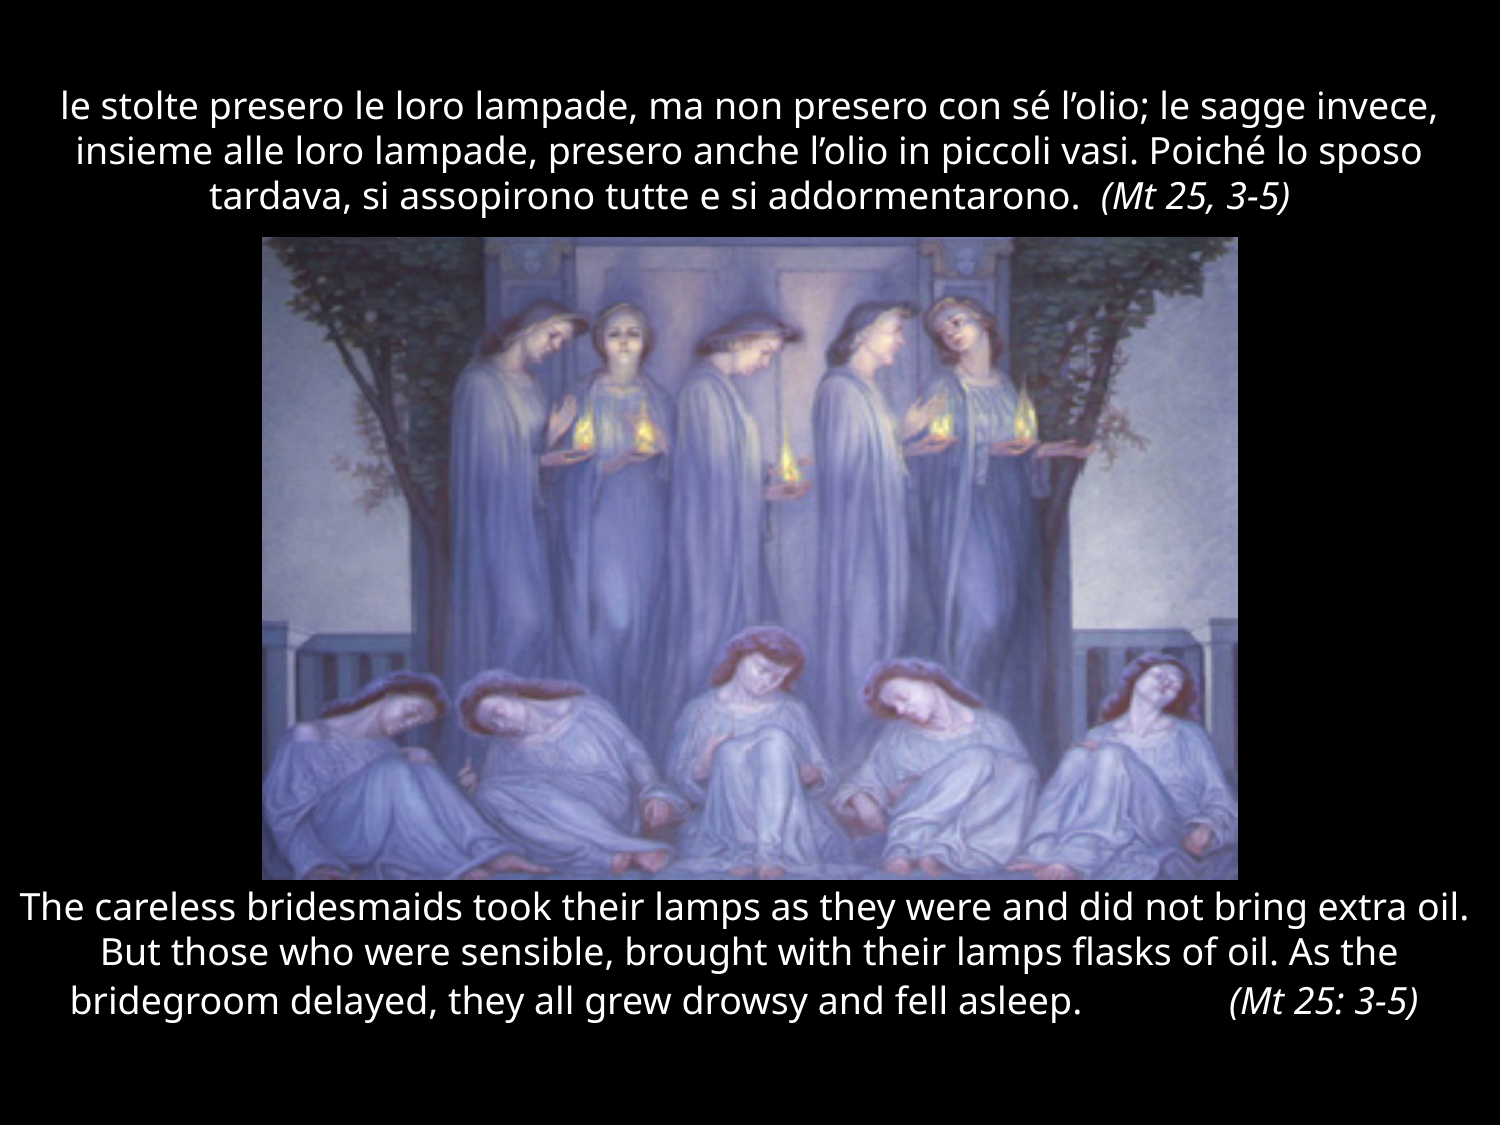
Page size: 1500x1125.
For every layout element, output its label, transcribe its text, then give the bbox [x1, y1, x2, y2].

picture [262, 237, 1238, 880]
text_box The careless bridesmaids took their lamps as they were and did not bring extra oil. But those who were sensible, brought with their lamps flasks of oil. As the bridegroom delayed, they all grew drowsy and fell asleep. (Mt 25: 3-5) [0, 875, 1500, 1030]
text_box le stolte presero le loro lampade, ma non presero con sé l’olio; le sagge invece, insieme alle loro lampade, presero anche l’olio in piccoli vasi. Poiché lo sposo tardava, si assopirono tutte e si addormentarono. (Mt 25, 3-5) [0, 74, 1500, 225]
